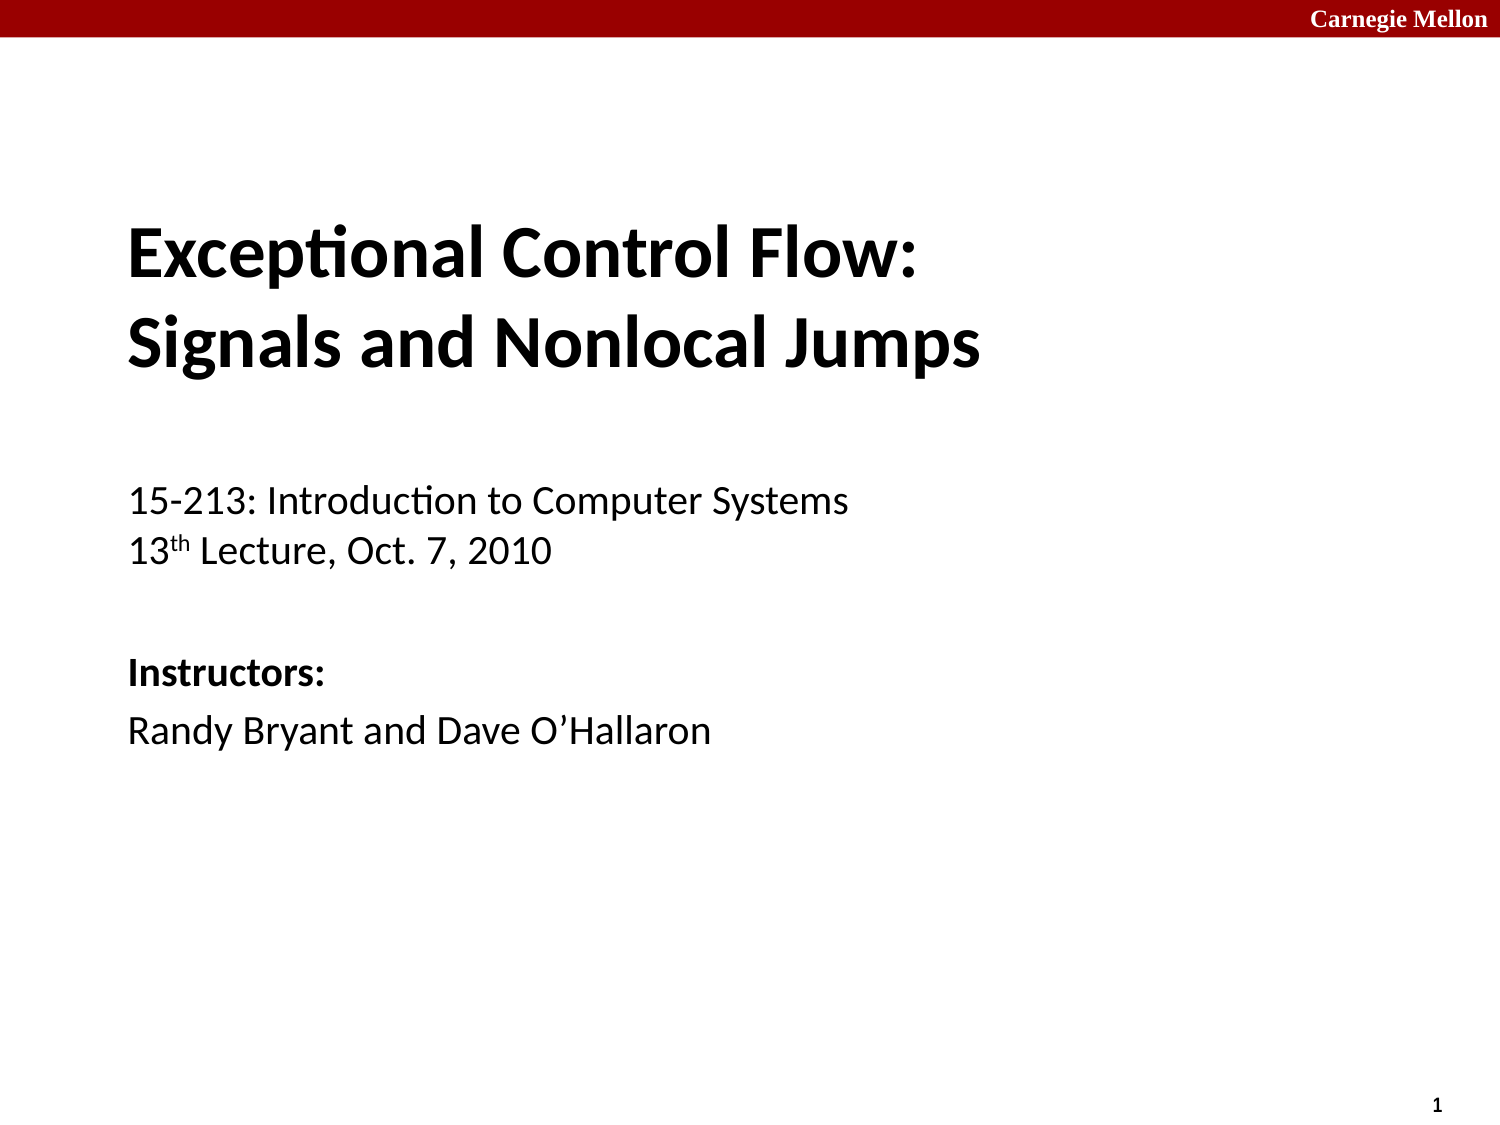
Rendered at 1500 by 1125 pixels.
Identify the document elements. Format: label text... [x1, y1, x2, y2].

title Exceptional Control Flow: Signals and Nonlocal Jumps 15-213: Introduction to Computer Systems 13th Lecture, Oct. 7, 2010 [112, 212, 1388, 563]
subtitle Instructors: Randy Bryant and Dave O’Hallaron [112, 637, 1373, 926]
